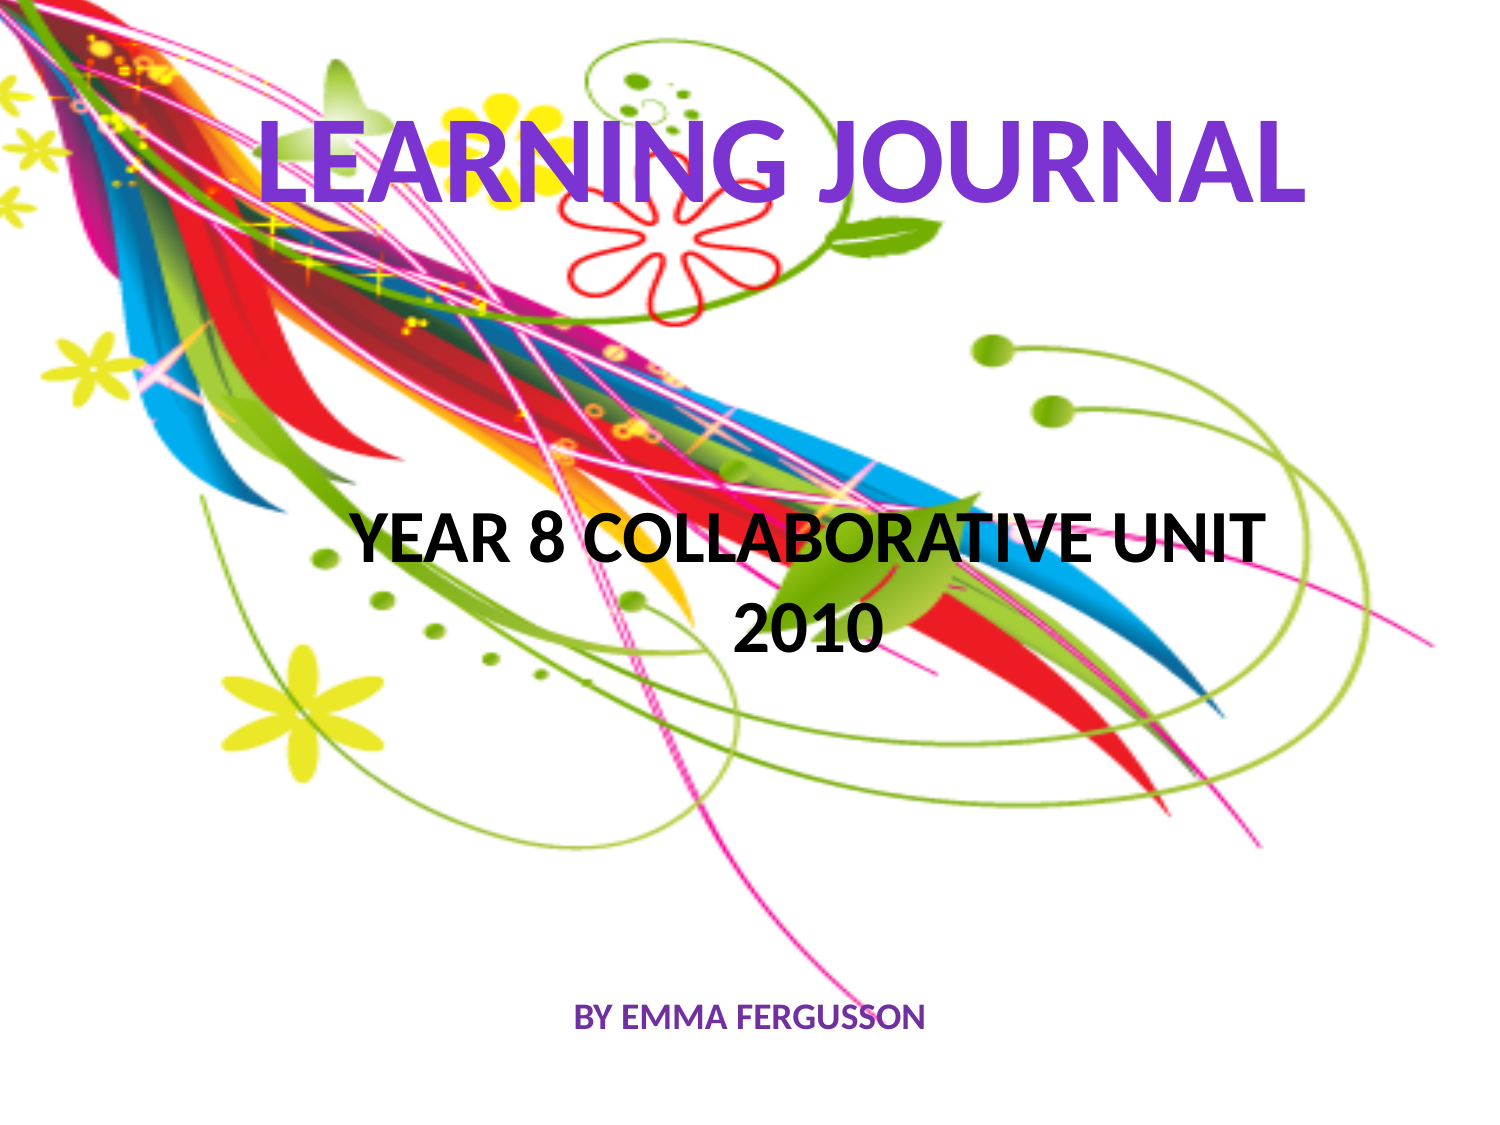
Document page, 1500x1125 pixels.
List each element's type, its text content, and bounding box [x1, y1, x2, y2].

text_box BY EMMA FERGUSSON [70, 984, 1430, 1045]
picture [0, 0, 1500, 1125]
text_box Learning Journal [239, 70, 1323, 236]
text_box YEAR 8 COLLABORATIVE UNIT 2010 [269, 480, 1348, 676]
